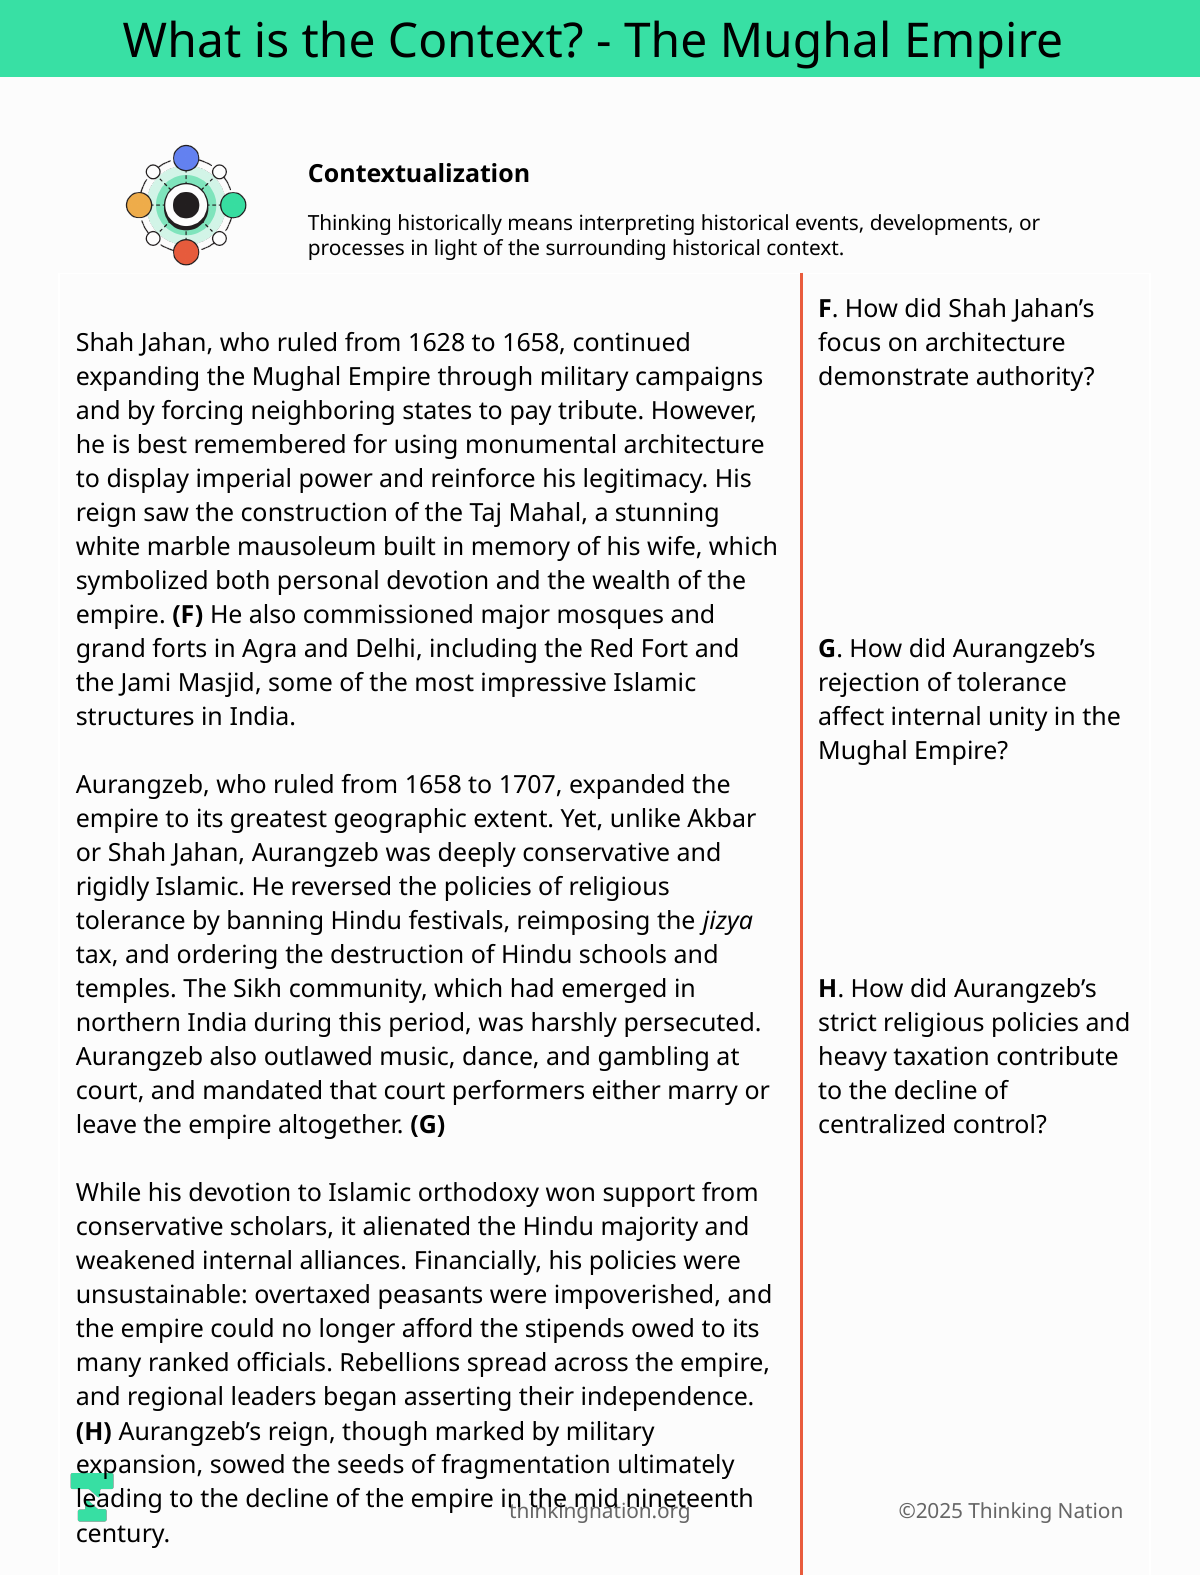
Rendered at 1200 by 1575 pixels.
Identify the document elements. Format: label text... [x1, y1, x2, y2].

picture [58, 1463, 126, 1531]
text_box What is the Context? - The Mughal Empire [0, 0, 1200, 77]
picture [106, 126, 265, 285]
table_header F. How did Shah Jahan’s focus on architecture demonstrate authority? G. How did Aurangzeb’s rejection of tolerance affect internal unity in the Mughal Empire? H. How did Aurangzeb’s strict religious policies and heavy taxation contribute to the decline of centralized control? [803, 274, 1149, 1575]
text_box Contextualization Thinking historically means interpreting historical events, developments, or processes in light of the surrounding historical context. [289, 139, 1130, 262]
table_header Shah Jahan, who ruled from 1628 to 1658, continued expanding the Mughal Empire through military campaigns and by forcing neighboring states to pay tribute. However, he is best remembered for using monumental architecture to display imperial power and reinforce his legitimacy. His reign saw the construction of the Taj Mahal, a stunning white marble mausoleum built in memory of his wife, which symbolized both personal devotion and the wealth of the empire. (F) He also commissioned major mosques and grand forts in Agra and Delhi, including the Red Fort and the Jami Masjid, some of the most impressive Islamic structures in India. Aurangzeb, who ruled from 1658 to 1707, expanded the empire to its greatest geographic extent. Yet, unlike Akbar or Shah Jahan, Aurangzeb was deeply conservative and rigidly Islamic. He reversed the policies of religious tolerance by banning Hindu festivals, reimposing the jizya tax, and ordering the destruction of Hindu schools and temples. The Sikh community, which had emerged in northern India during this period, was harshly persecuted. Aurangzeb also outlawed music, dance, and gambling at court, and mandated that court performers either marry or leave the empire altogether. (G) While his devotion to Islamic orthodoxy won support from conservative scholars, it alienated the Hindu majority and weakened internal alliances. Financially, his policies were unsustainable: overtaxed peasants were impoverished, and the empire could no longer afford the stipends owed to its many ranked officials. Rebellions spread across the empire, and regional leaders began asserting their independence. (H) Aurangzeb’s reign, though marked by military expansion, sowed the seeds of fragmentation ultimately leading to the decline of the empire in the mid nineteenth century. [60, 274, 800, 1575]
